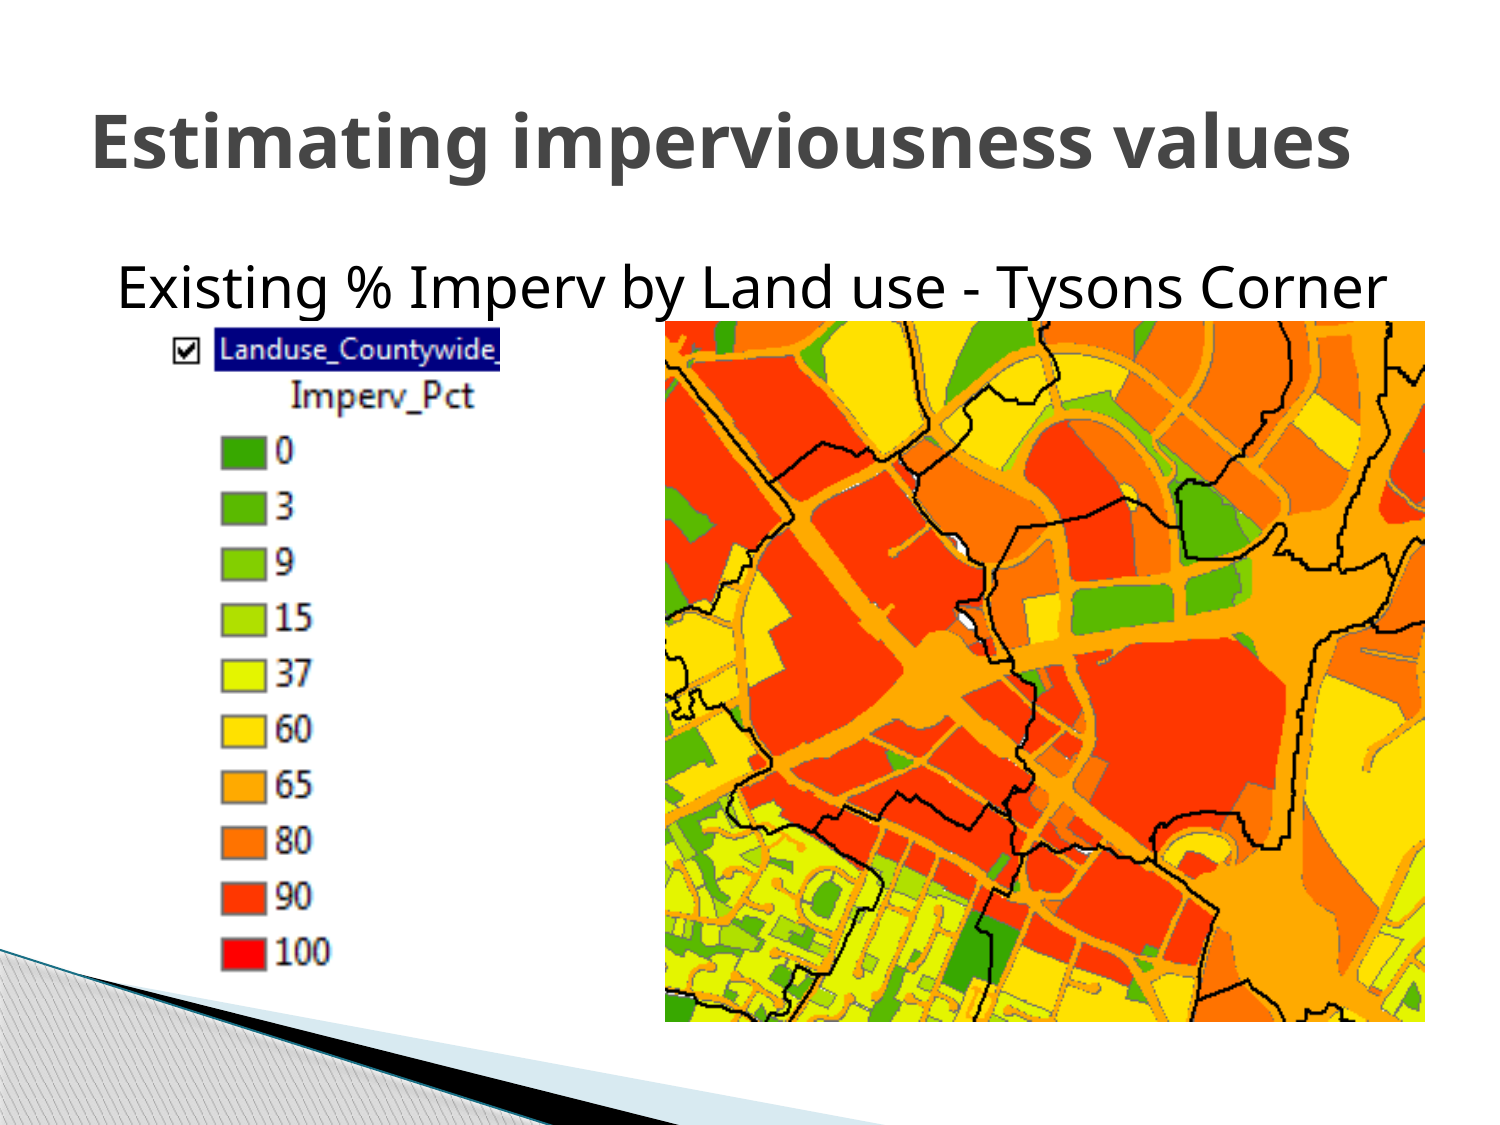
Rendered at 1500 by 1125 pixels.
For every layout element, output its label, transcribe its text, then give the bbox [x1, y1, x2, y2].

picture [164, 321, 501, 988]
picture [665, 321, 1425, 1022]
title Estimating imperviousness values [75, 45, 1425, 233]
list Existing % Imperv by Land use - Tysons Corner [50, 243, 1438, 986]
